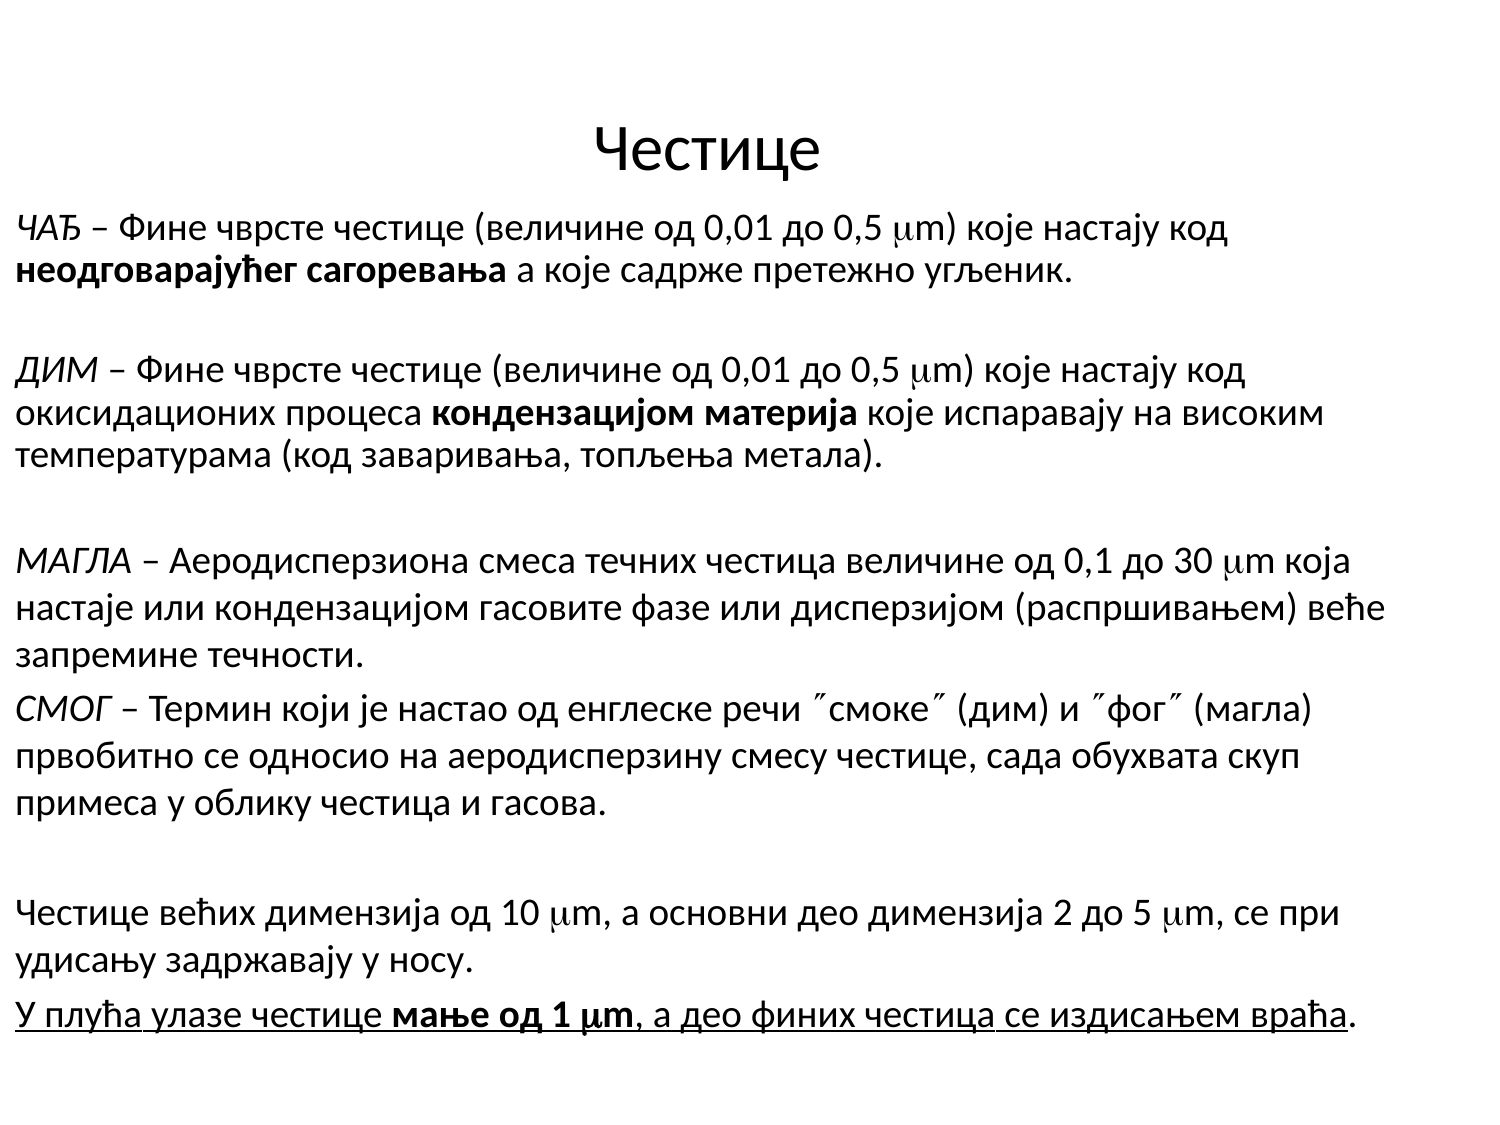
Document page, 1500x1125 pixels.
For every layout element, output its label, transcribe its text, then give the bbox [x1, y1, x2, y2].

title Честице [93, 90, 1322, 197]
list ЧАЂ – Фине чврсте честице (величине од 0,01 до 0,5 m) које настају код неодговарајућег сагоревања а које садрже претежно угљеник. ДИМ – Фине чврсте честице (величине од 0,01 до 0,5 m) које настају код окисидационих процеса кондензацијом материја које испаравају на високим температурама (код заваривања, топљења метала). МАГЛА – Аеродисперзиона смеса течних честица величине од 0,1 до 30 m која настаје или кондензацијом гасовите фазе или дисперзијом (распршивањем) веће запремине течности. СМОГ – Термин који је настао од енглеске речи смоке (дим) и фог (магла) првобитно се односио на аеродисперзину смесу честице, сада обухвата скуп примеса у облику честица и гасова. Честице већих димензија од 10 m, а основни део димензија 2 до 5 m, се при удисању задржавају у носу. У плућа улазе честице мање од 1 m, а део финих честица се издисањем враћа. [0, 199, 1436, 1043]
